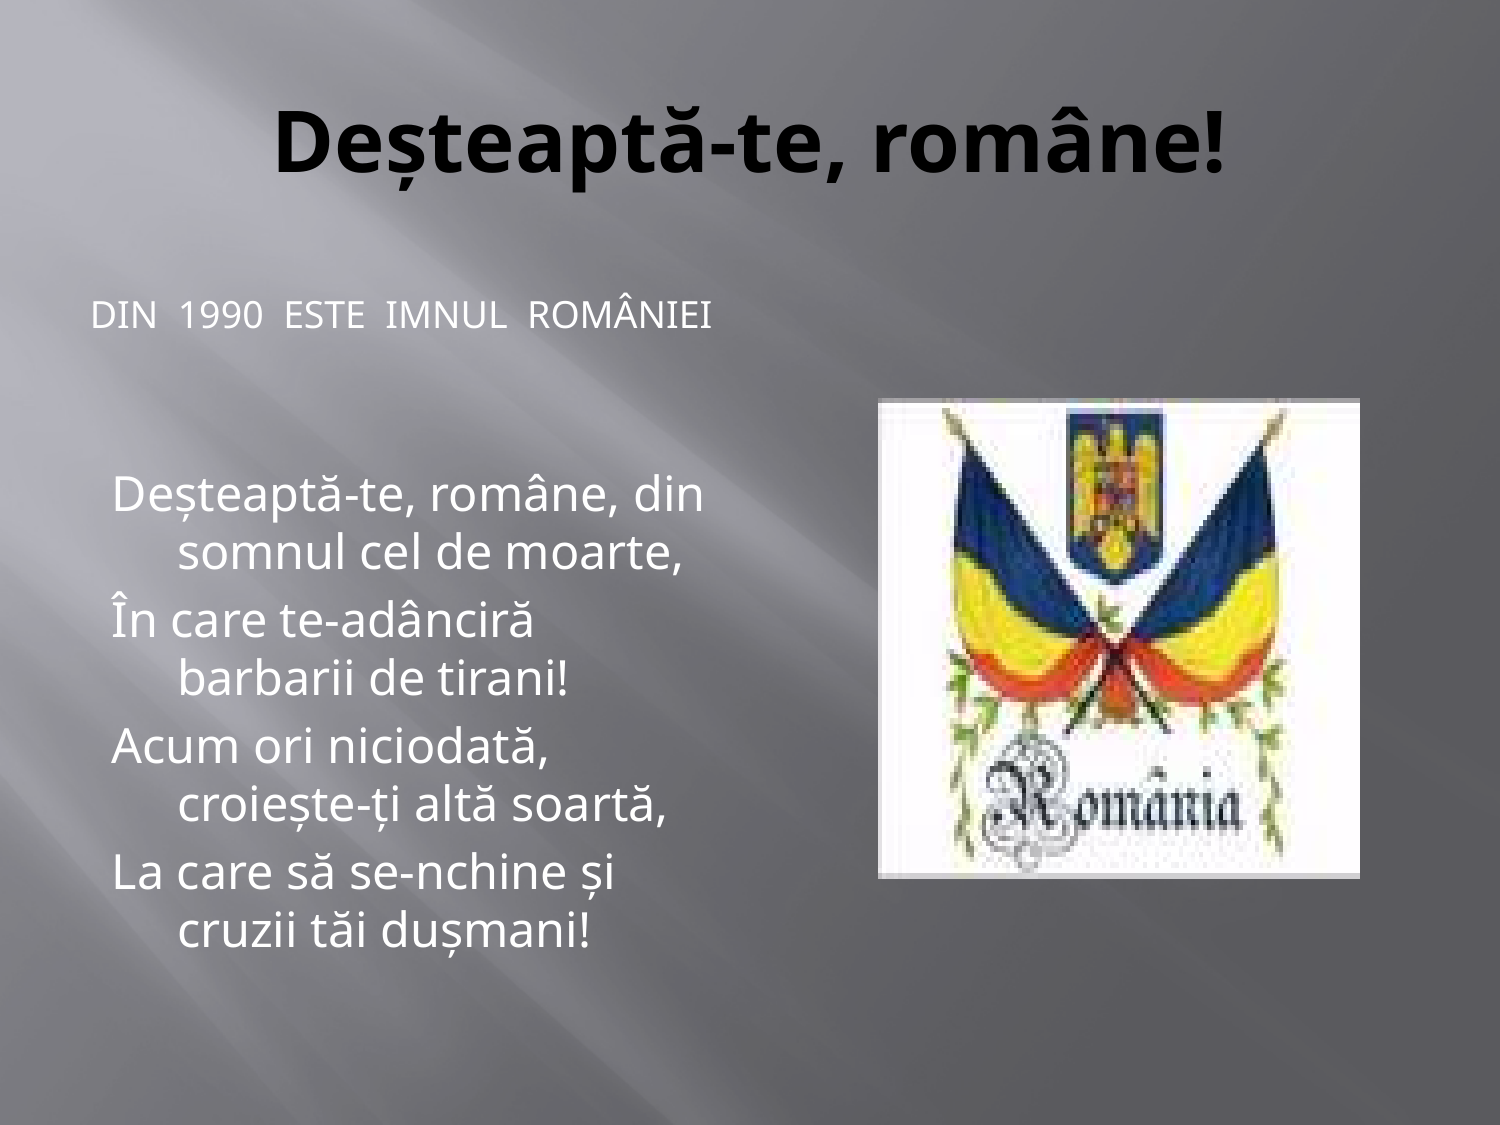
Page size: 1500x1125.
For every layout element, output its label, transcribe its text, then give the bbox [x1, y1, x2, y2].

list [878, 398, 1360, 880]
title Deşteaptă-te, române! [75, 44, 1425, 233]
list Deşteaptă-te, române, din somnul cel de moarte, În care te-adânciră barbarii de tirani! Acum ori niciodată, croieşte-ţi altă soartă, La care să se-nchine şi cruzii tăi duşmani! [75, 387, 738, 1005]
list Din 1990 este imnul româniei [75, 251, 786, 375]
